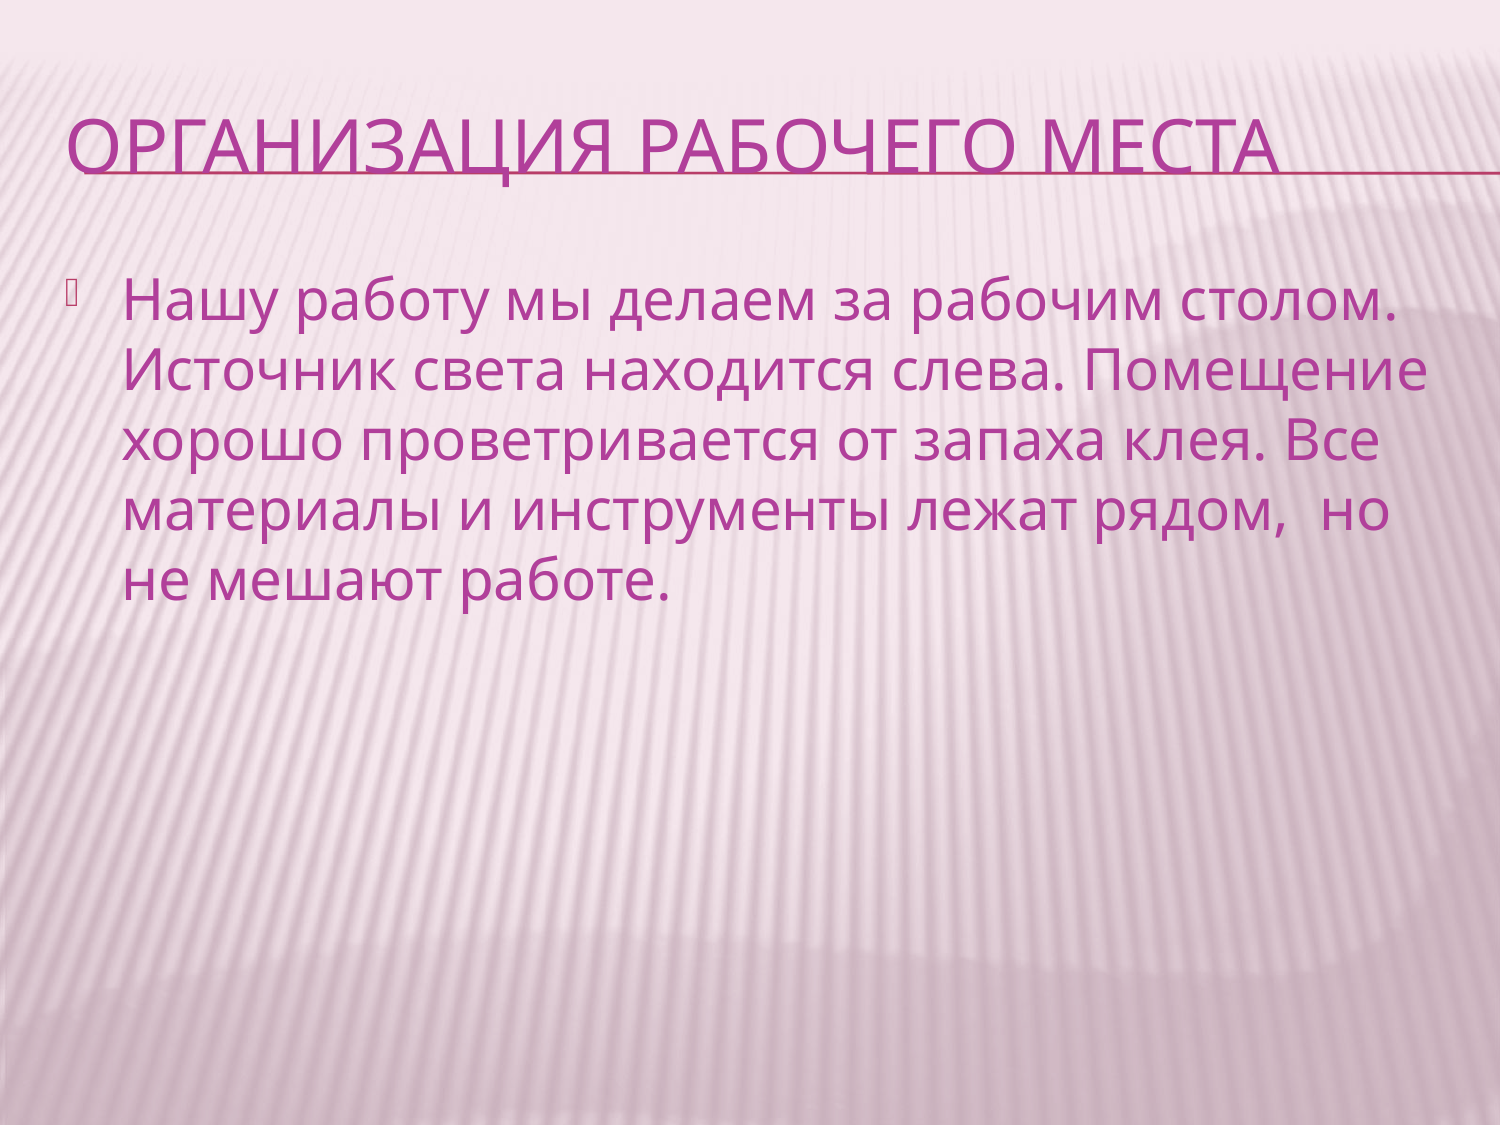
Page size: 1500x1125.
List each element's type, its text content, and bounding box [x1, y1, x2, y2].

title Организация рабочего места [50, 75, 1475, 213]
list Нашу работу мы делаем за рабочим столом. Источник света находится слева. Помещение хорошо проветривается от запаха клея. Все материалы и инструменты лежат рядом, но не мешают работе. [50, 254, 1475, 998]
